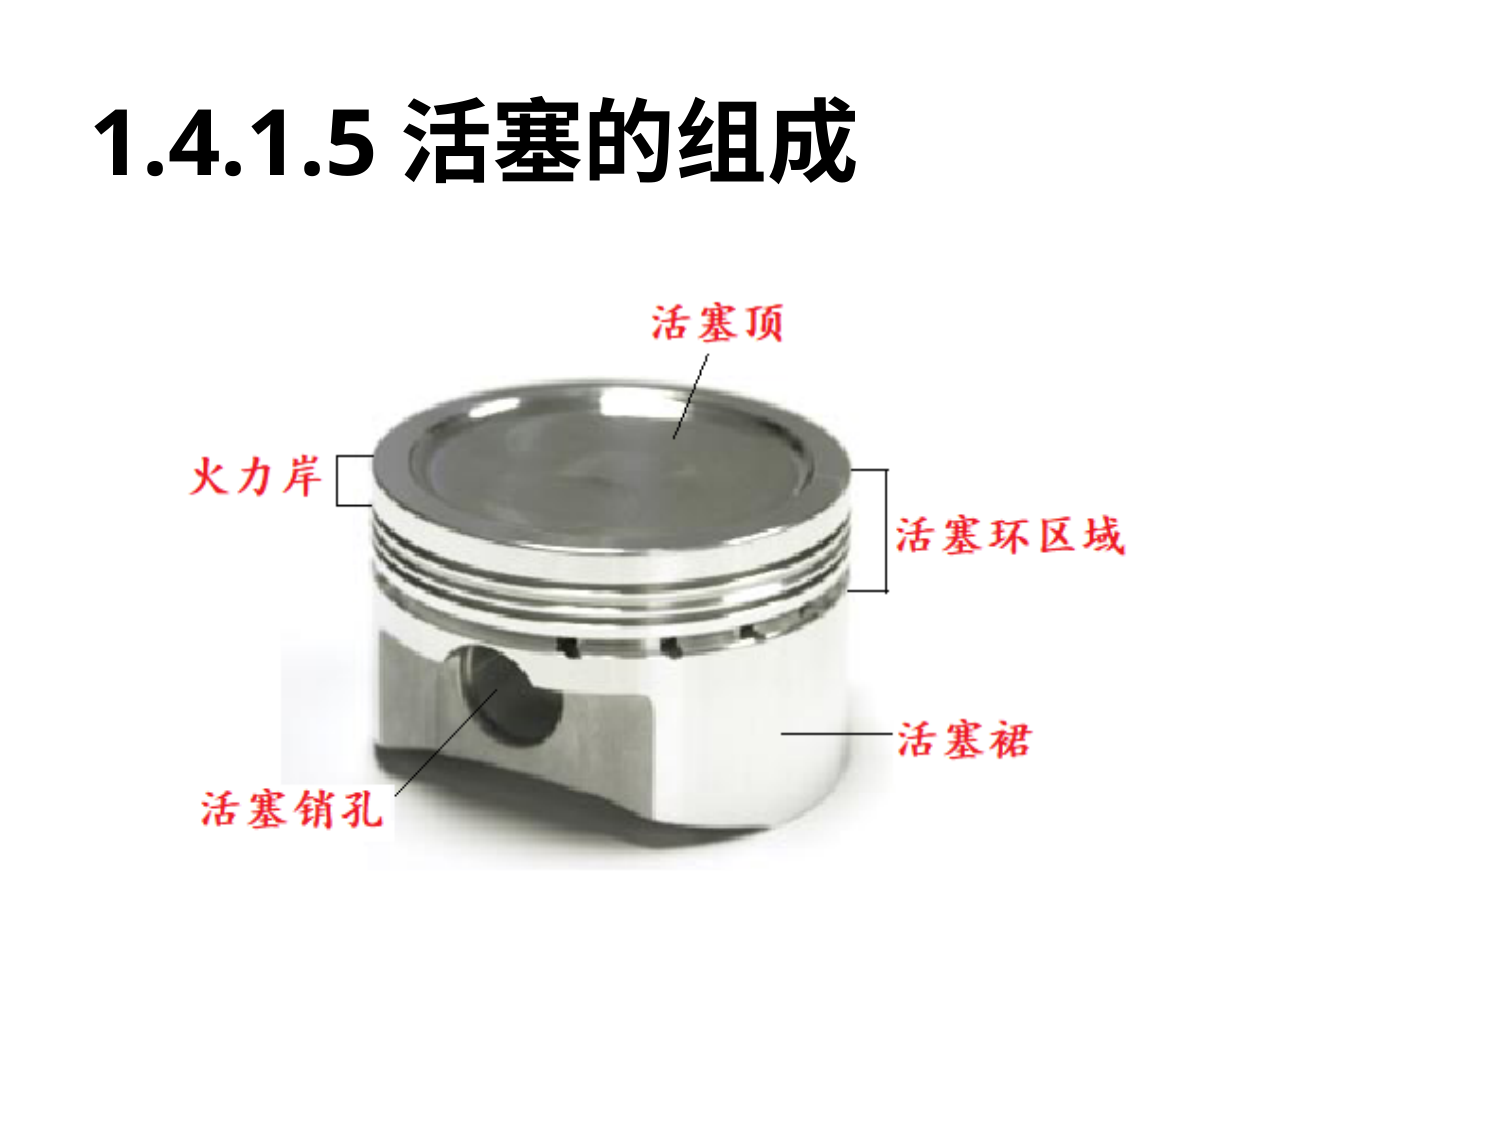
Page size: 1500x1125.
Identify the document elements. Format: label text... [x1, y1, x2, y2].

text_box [184, 261, 1145, 926]
title 1.4.1.5活塞的组成 [74, 44, 1426, 233]
